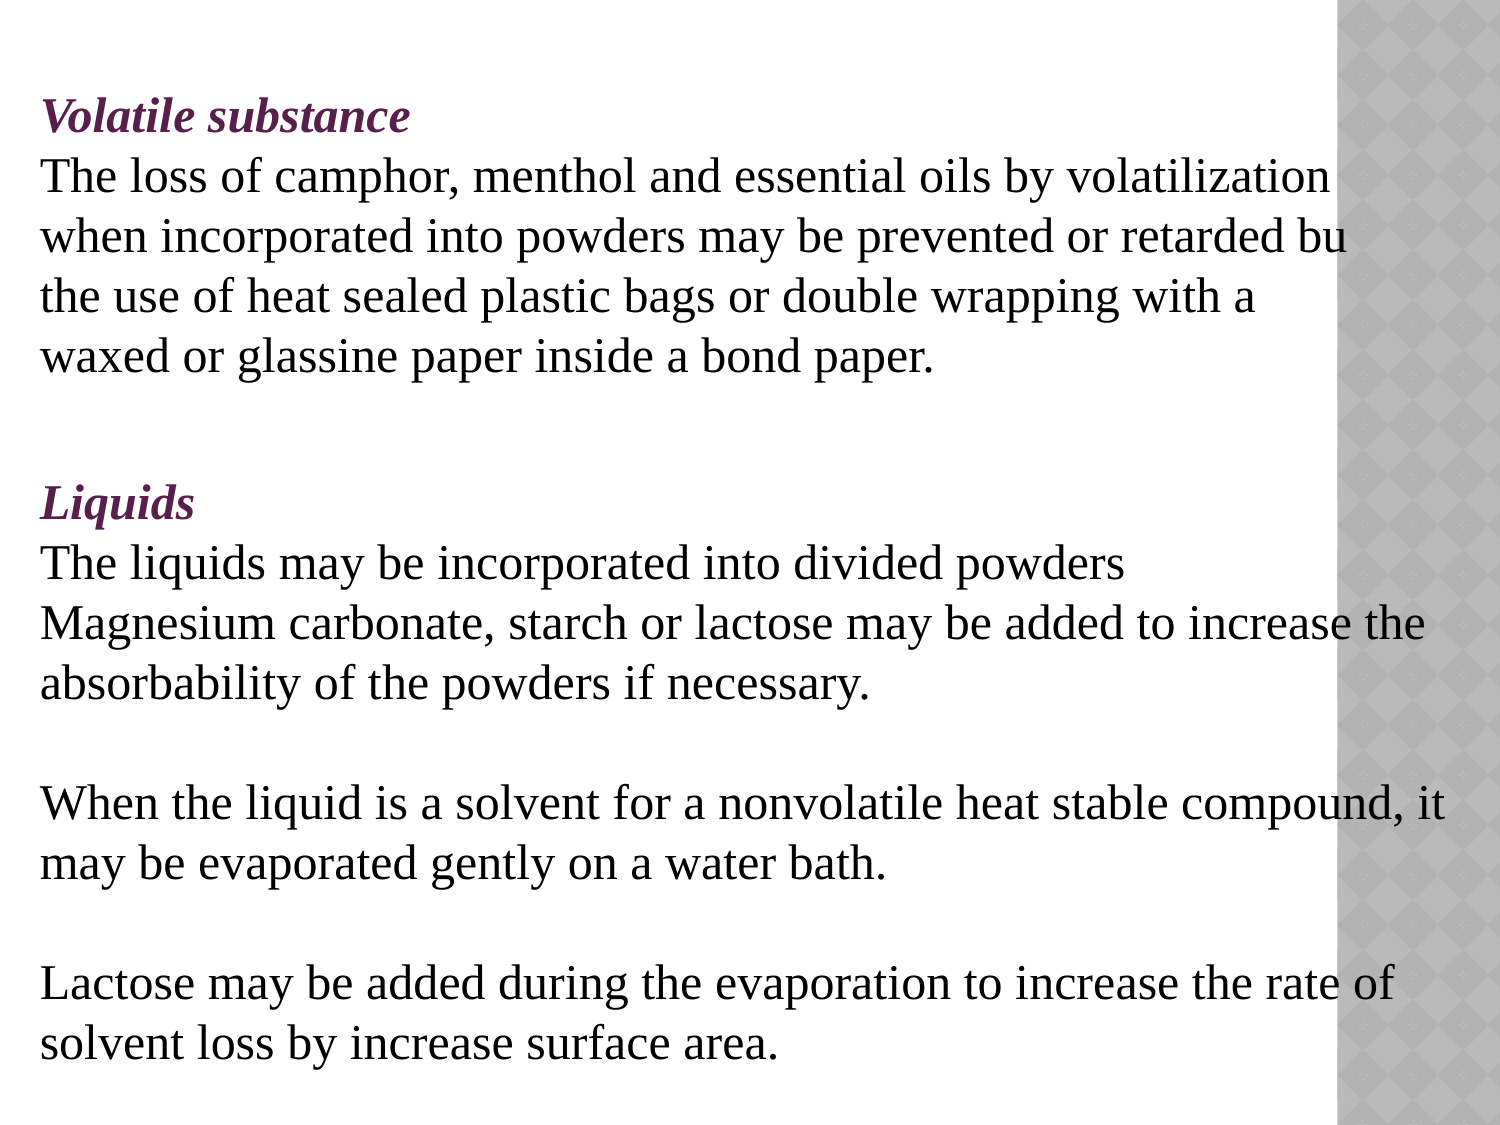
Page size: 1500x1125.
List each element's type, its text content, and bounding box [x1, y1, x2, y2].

text_box Volatile substance The loss of camphor, menthol and essential oils by volatilization when incorporated into powders may be prevented or retarded bu the use of heat sealed plastic bags or double wrapping with a waxed or glassine paper inside a bond paper. [24, 74, 1413, 390]
text_box Liquids The liquids may be incorporated into divided powders Magnesium carbonate, starch or lactose may be added to increase the absorbability of the powders if necessary. When the liquid is a solvent for a nonvolatile heat stable compound, it may be evaporated gently on a water bath. Lactose may be added during the evaporation to increase the rate of solvent loss by increase surface area. [24, 462, 1475, 1078]
